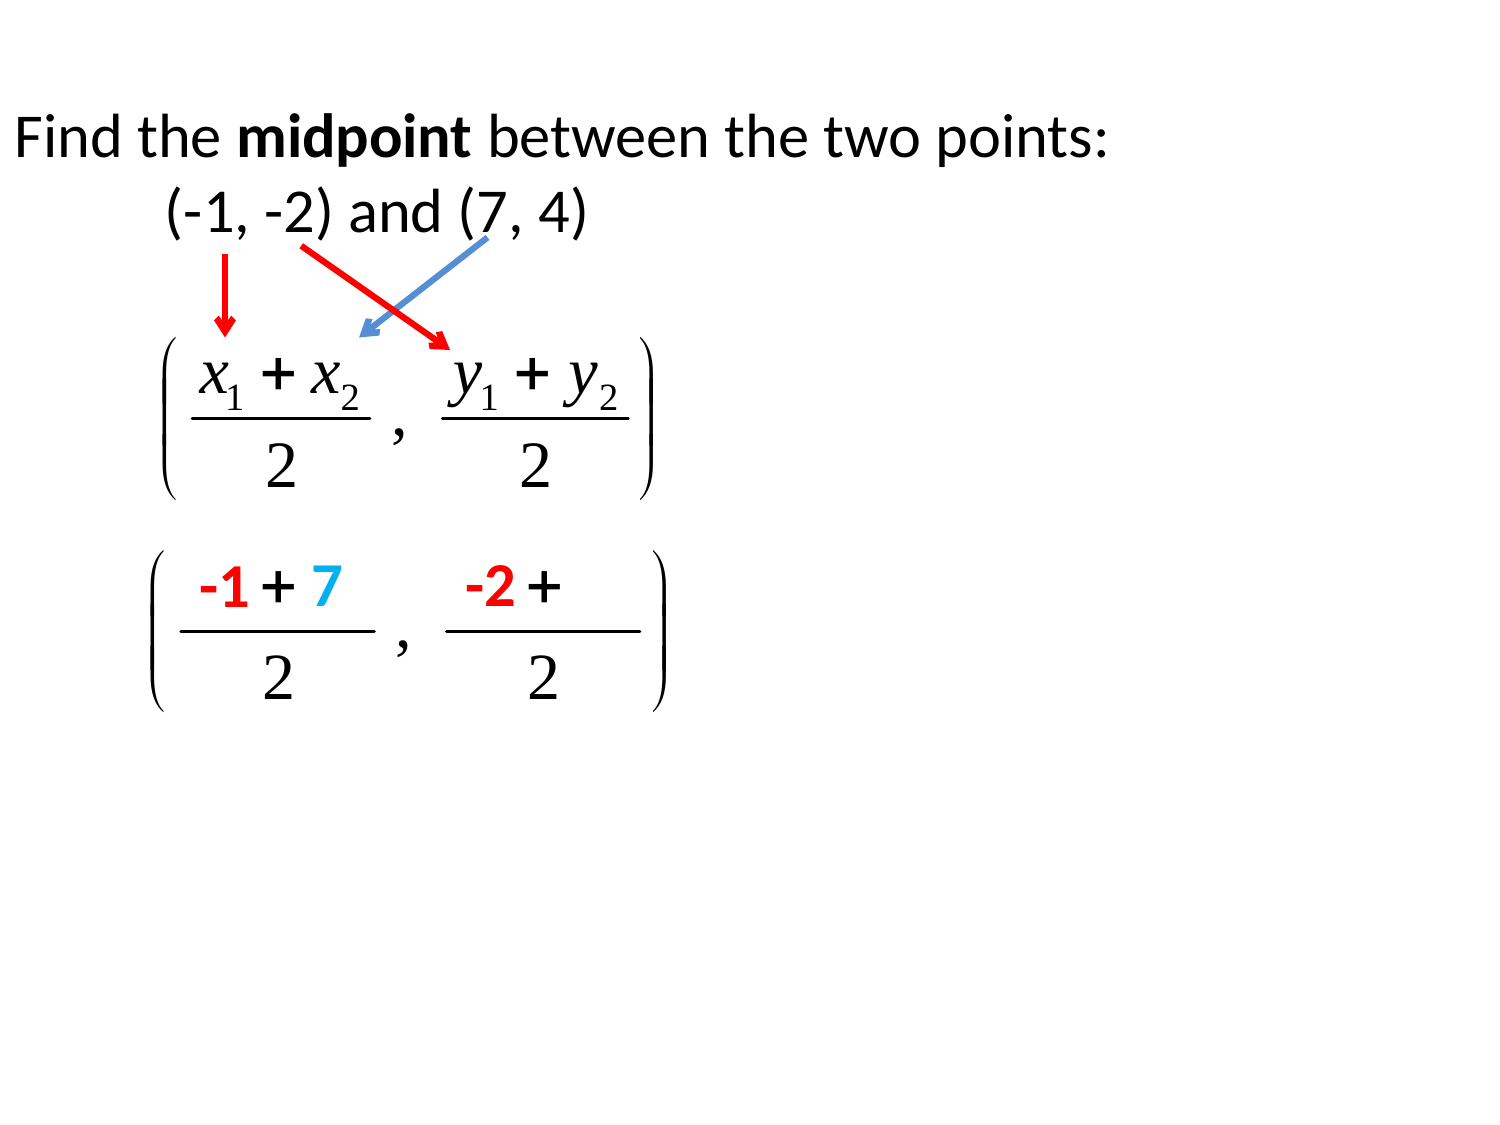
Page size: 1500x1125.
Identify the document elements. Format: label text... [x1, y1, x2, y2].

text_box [137, 537, 684, 726]
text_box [149, 324, 674, 513]
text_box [358, 237, 488, 338]
text_box Find the midpoint between the two points: (-1, -2) and (7, 4) [0, 87, 1500, 253]
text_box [300, 245, 451, 351]
